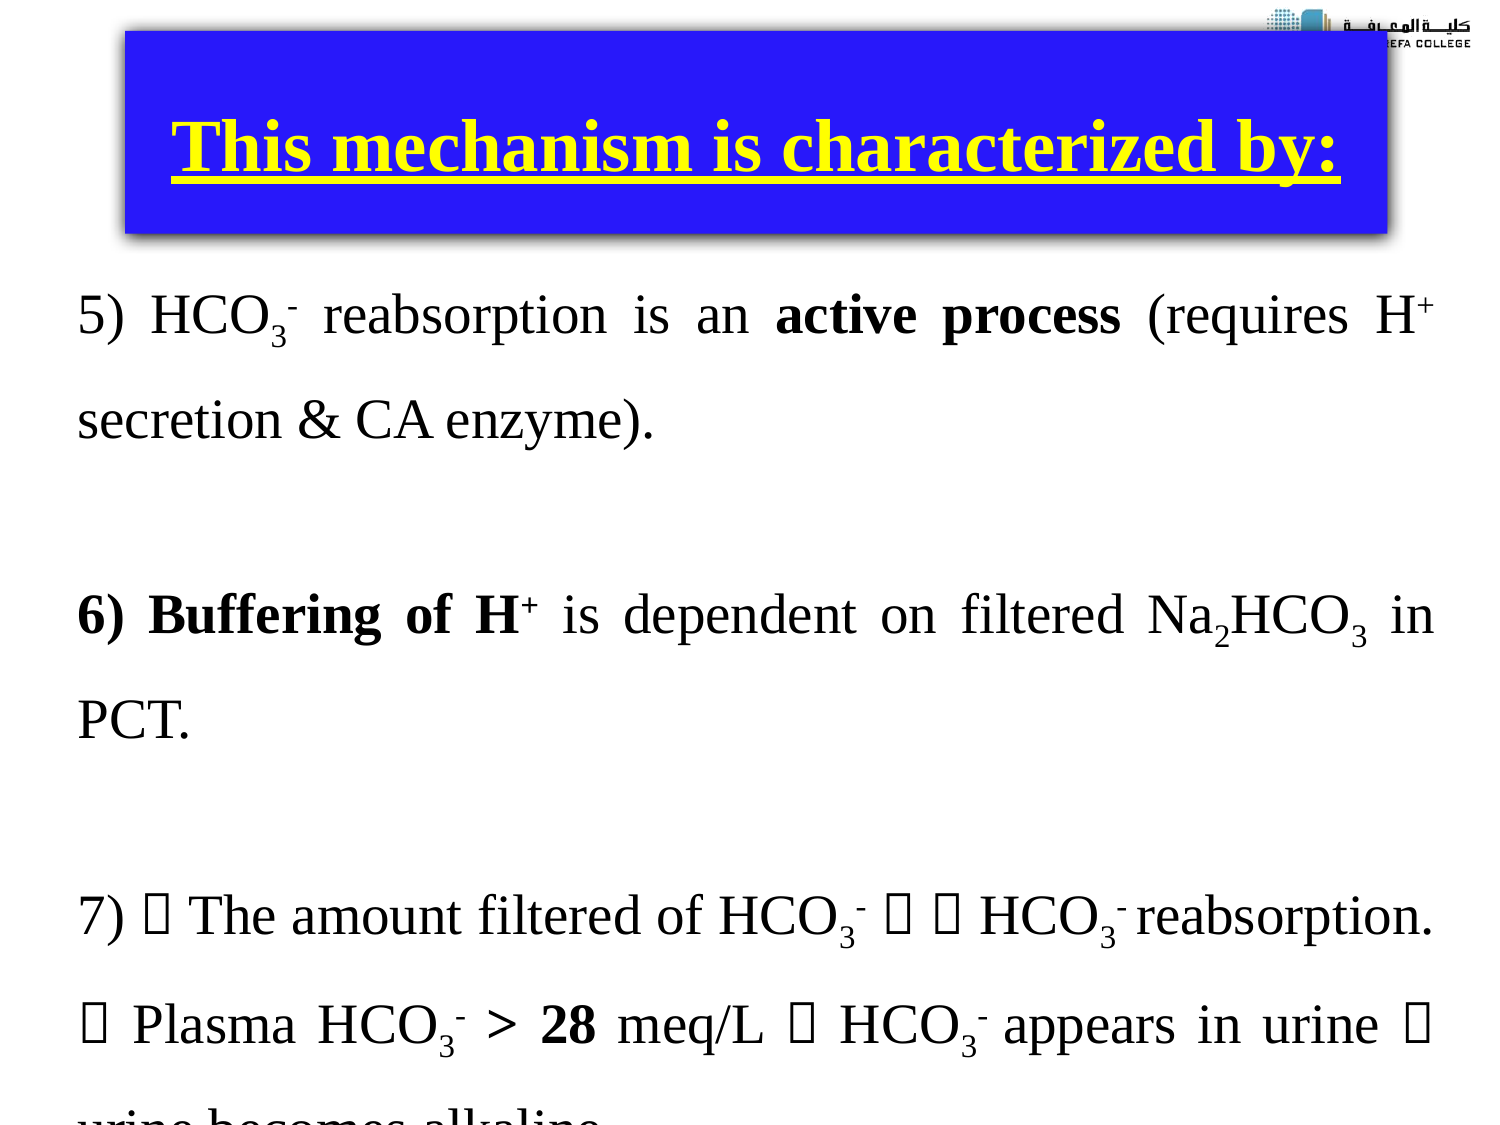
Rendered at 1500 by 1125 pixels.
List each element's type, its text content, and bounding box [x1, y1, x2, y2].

title This mechanism is characterized by: [125, 30, 1388, 234]
picture [1262, 0, 1475, 65]
list 5) HCO3- reabsorption is an active process (requires H+ secretion & CA enzyme). 6) Buffering of H+ is dependent on filtered Na2HCO3 in PCT. 7)  The amount filtered of HCO3-   HCO3- reabsorption.  Plasma HCO3- > 28 meq/L  HCO3- appears in urine  urine becomes alkaline. [62, 237, 1450, 1125]
